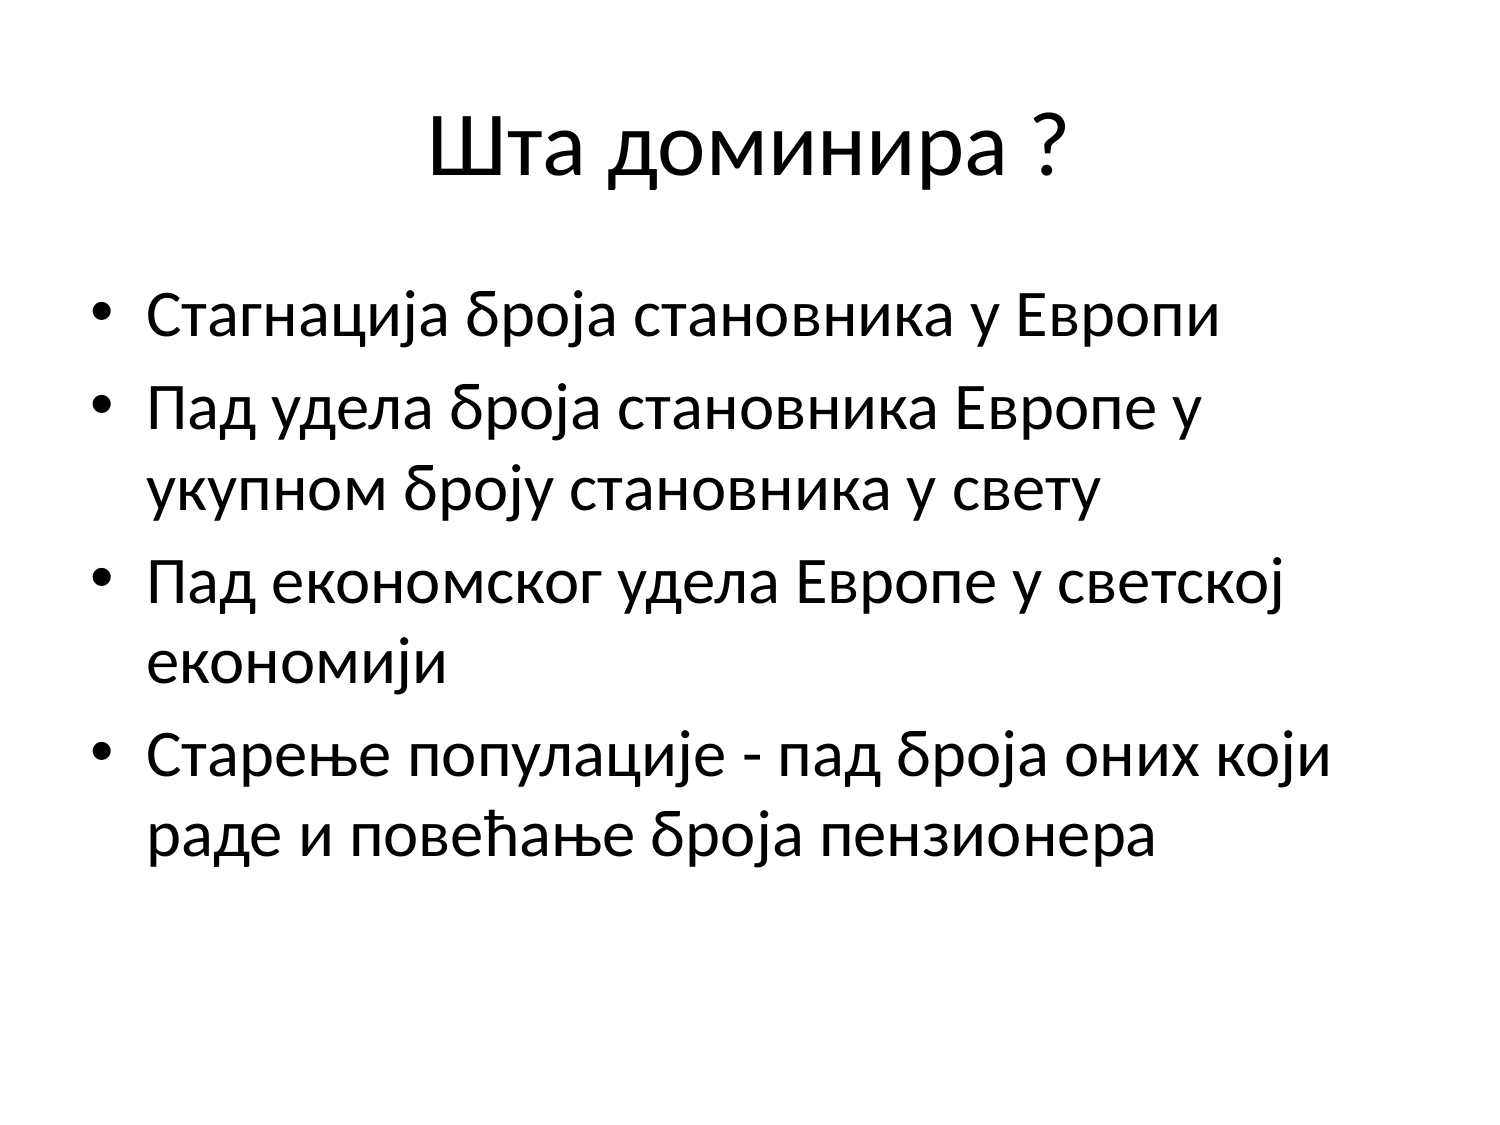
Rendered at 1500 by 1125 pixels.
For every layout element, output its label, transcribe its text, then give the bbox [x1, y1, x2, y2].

title Шта доминира ? [75, 45, 1425, 233]
list Стагнација броја становника у Европи Пад удела броја становника Европе у укупном броју становника у свету Пад економског удела Европе у светској економији Старење популације - пад броја оних који раде и повећање броја пензионера [75, 262, 1425, 1005]
